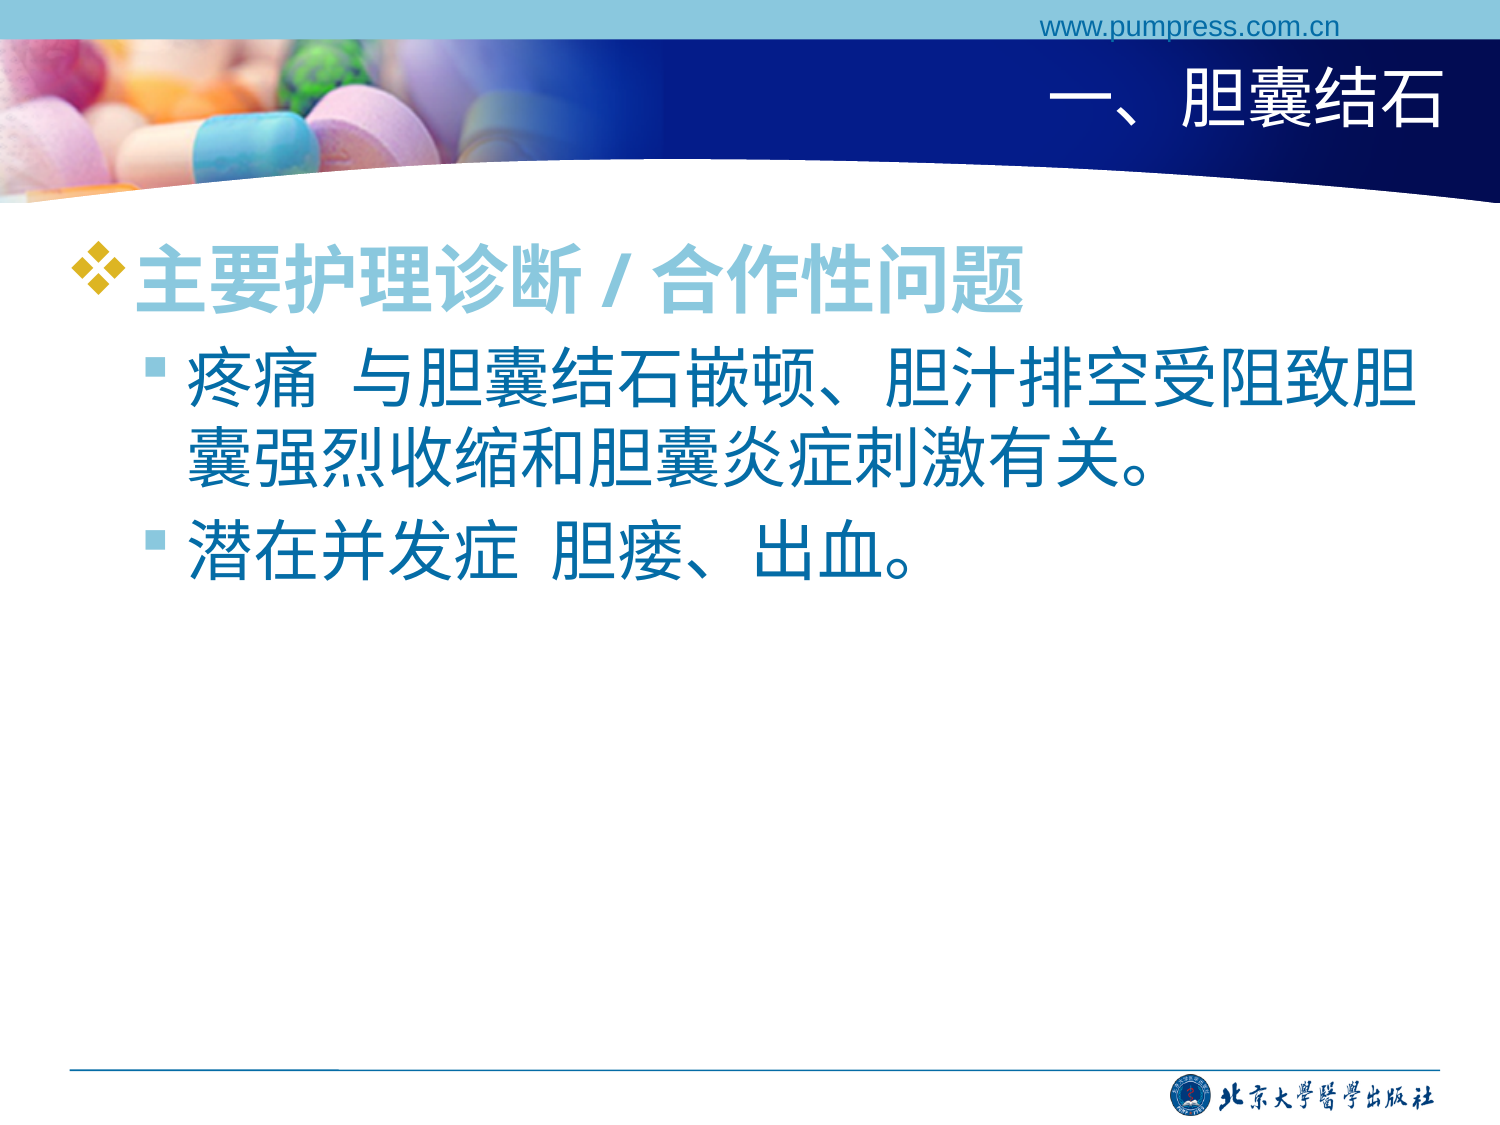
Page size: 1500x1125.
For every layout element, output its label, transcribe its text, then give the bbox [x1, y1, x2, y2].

slide_number www.pumpress.com.cn [1025, 0, 1463, 38]
title 一、胆囊结石 [137, 49, 1463, 143]
picture [0, 40, 1500, 203]
list 主要护理诊断/合作性问题 疼痛 与胆囊结石嵌顿、胆汁排空受阻致胆囊强烈收缩和胆囊炎症刺激有关。 潜在并发症 胆瘘、出血。 [49, 224, 1463, 1026]
picture [1170, 1074, 1436, 1118]
